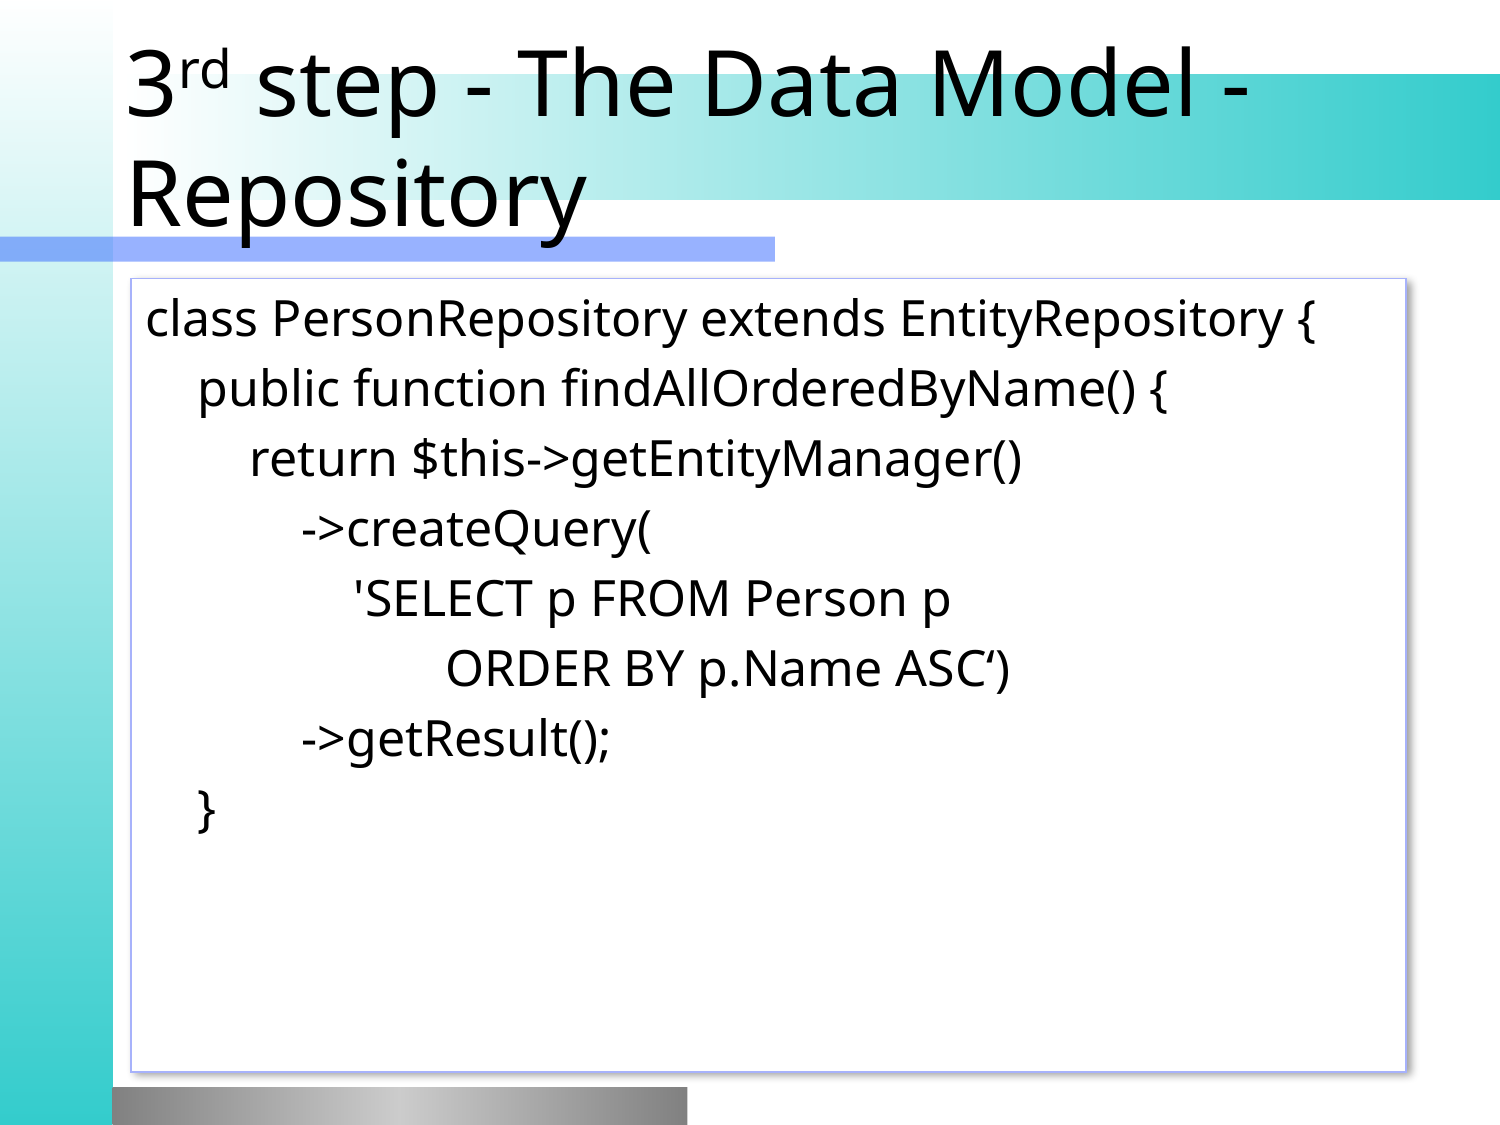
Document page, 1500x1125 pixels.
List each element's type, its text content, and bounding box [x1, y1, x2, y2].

title 3rd step - The Data Model - Repository [110, 40, 1386, 229]
list class PersonRepository extends EntityRepository { public function findAllOrderedByName() { return $this->getEntityManager() ->createQuery( 'SELECT p FROM Person p ORDER BY p.Name ASC‘) ->getResult(); } [130, 278, 1407, 1073]
